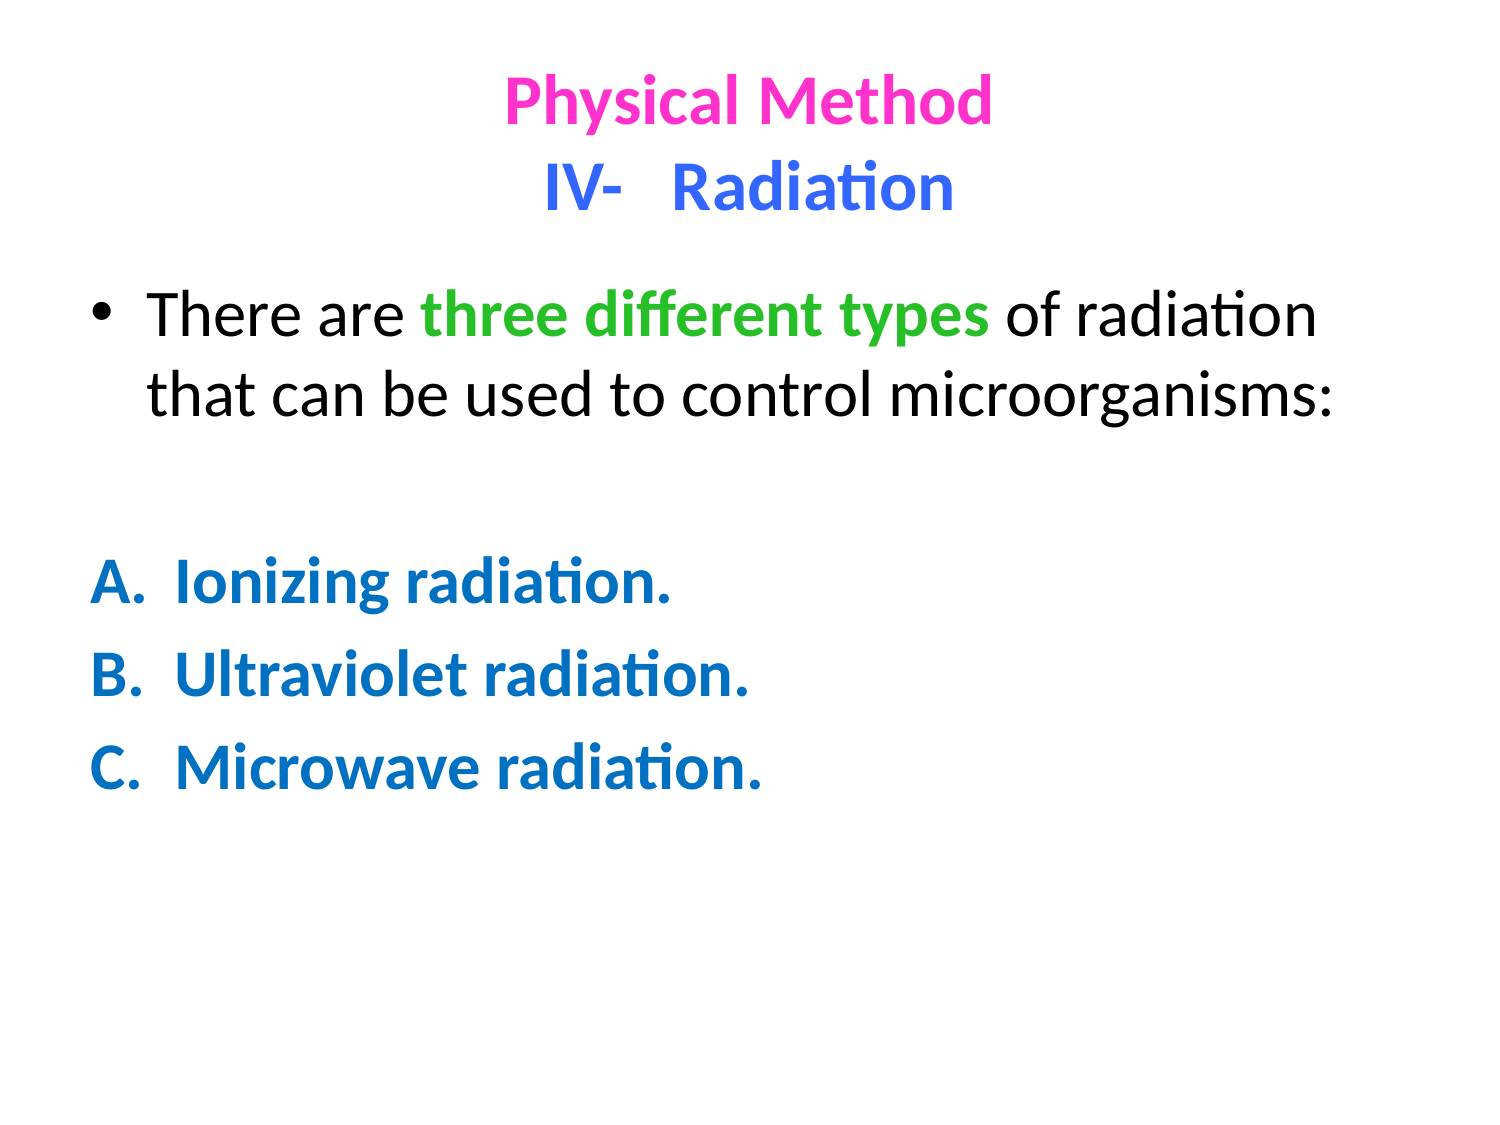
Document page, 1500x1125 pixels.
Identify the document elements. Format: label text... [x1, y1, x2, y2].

list There are three different types of radiation that can be used to control microorganisms: Ionizing radiation. Ultraviolet radiation. Microwave radiation. [75, 262, 1425, 1005]
title Physical Method IV- Radiation [75, 45, 1425, 233]
